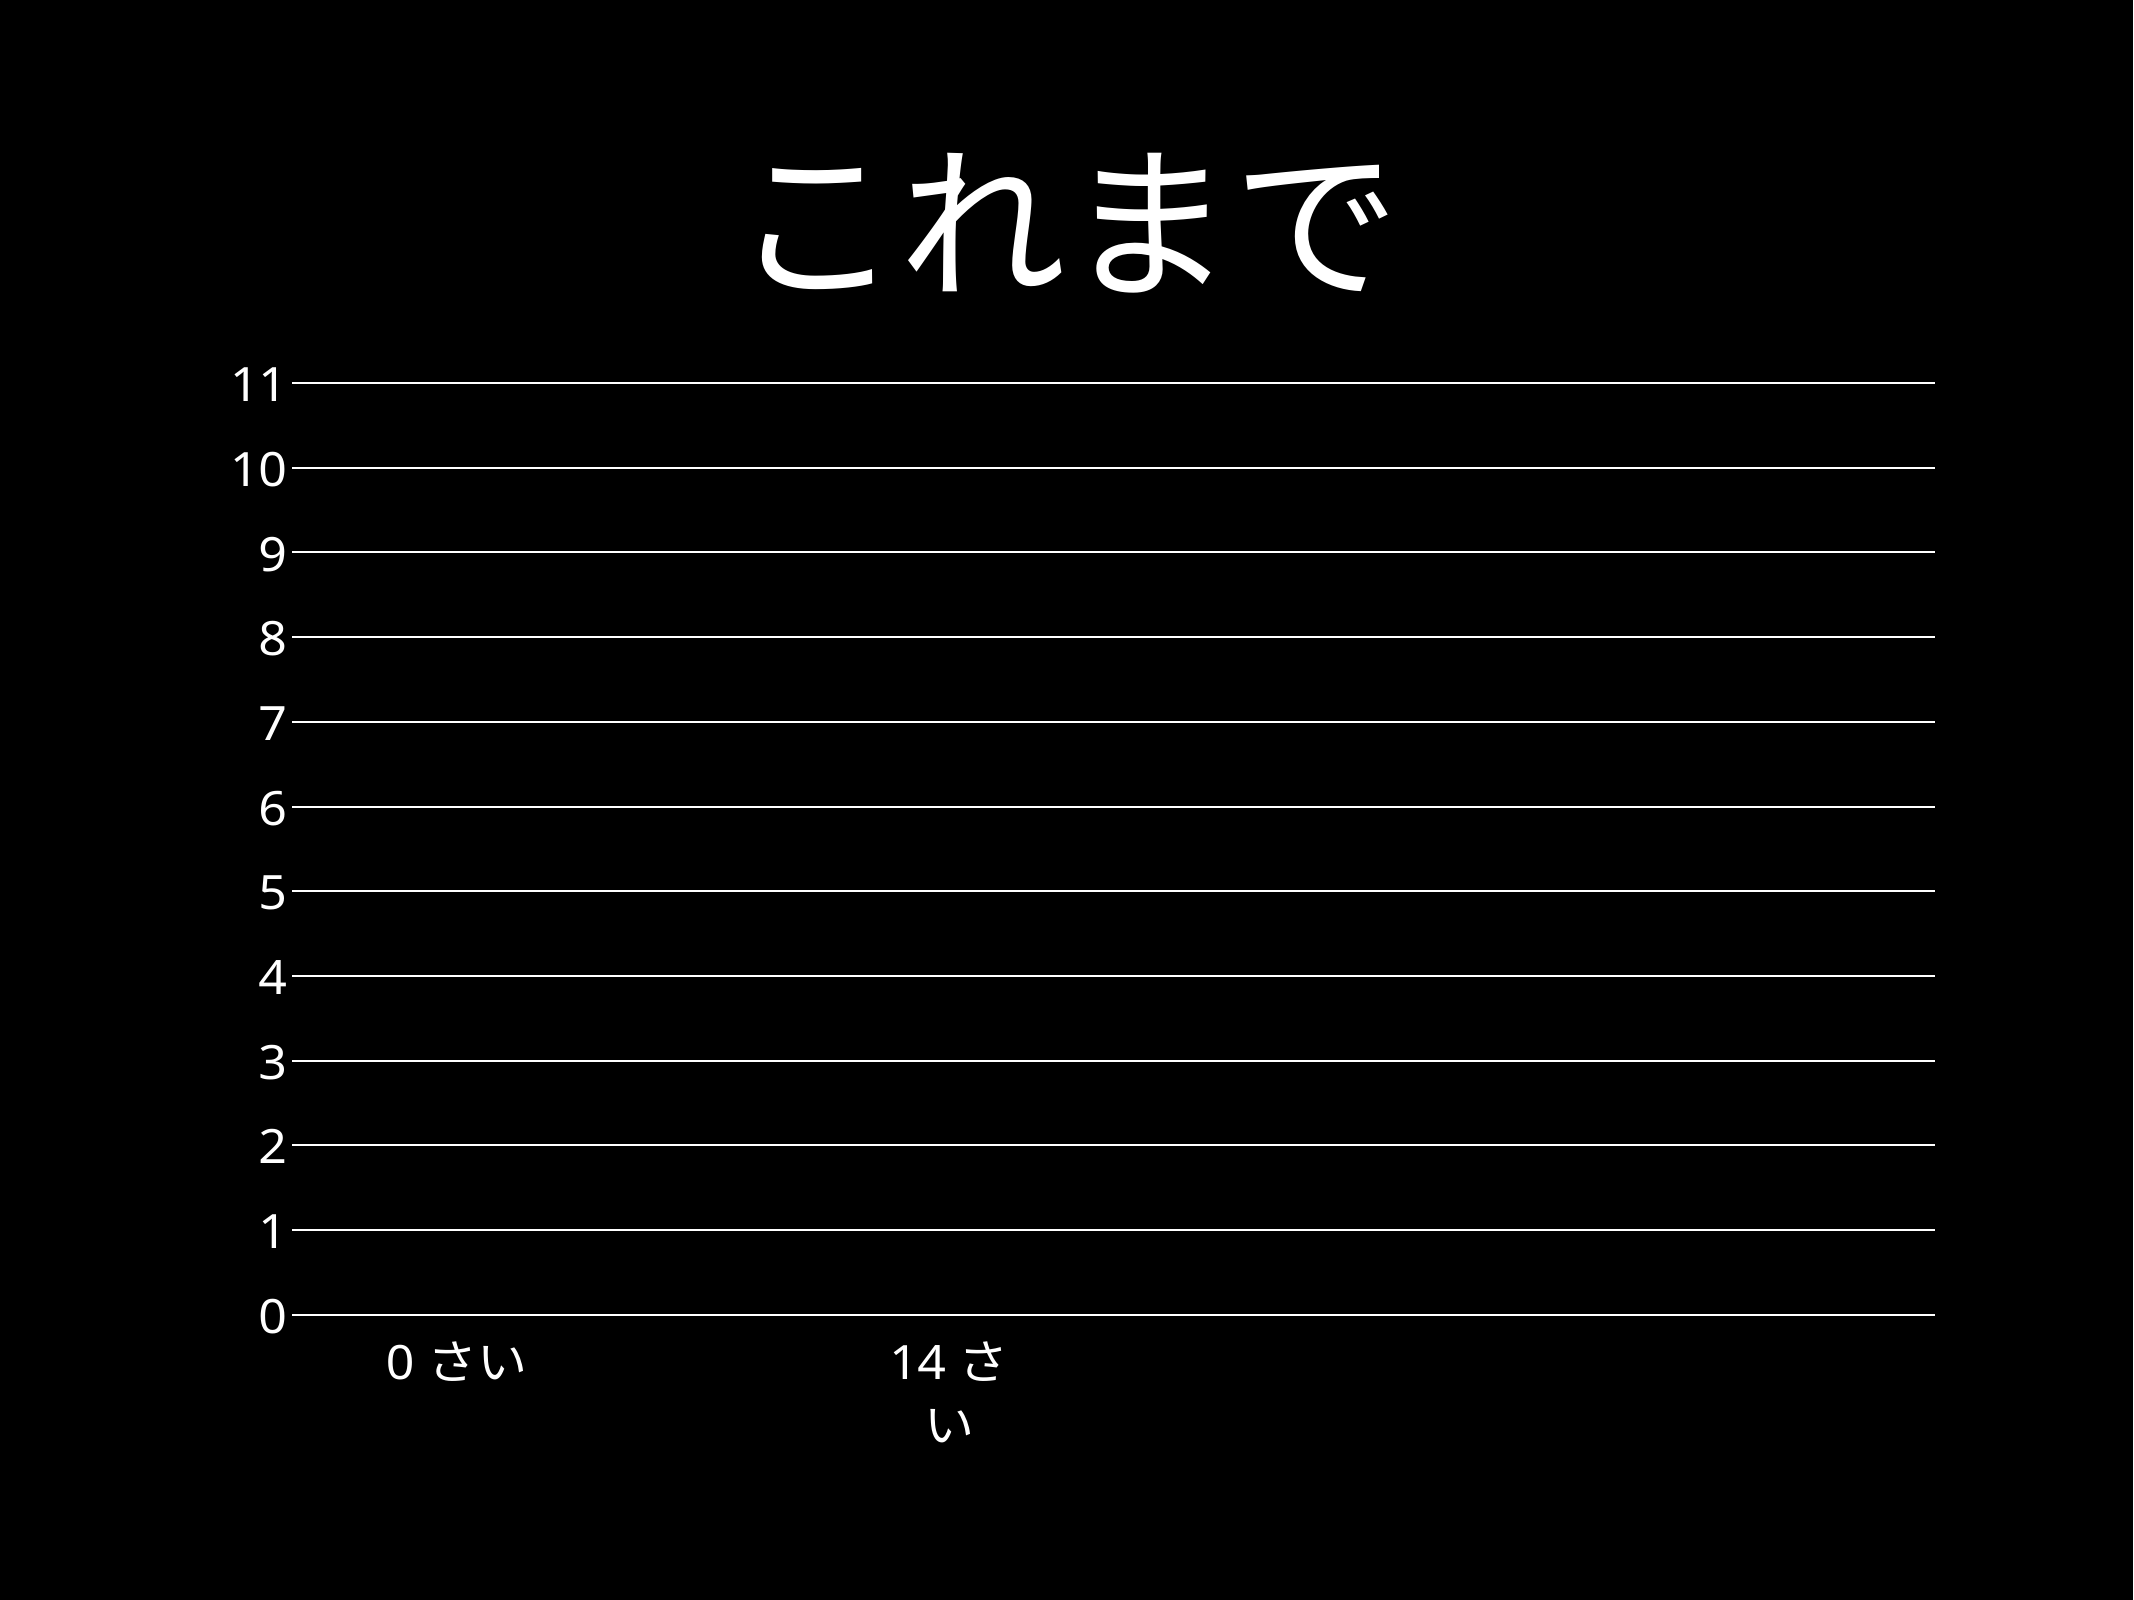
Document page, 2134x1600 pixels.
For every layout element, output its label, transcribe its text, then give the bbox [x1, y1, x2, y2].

title これまで [155, 41, 1978, 397]
chart [221, 335, 2019, 1457]
